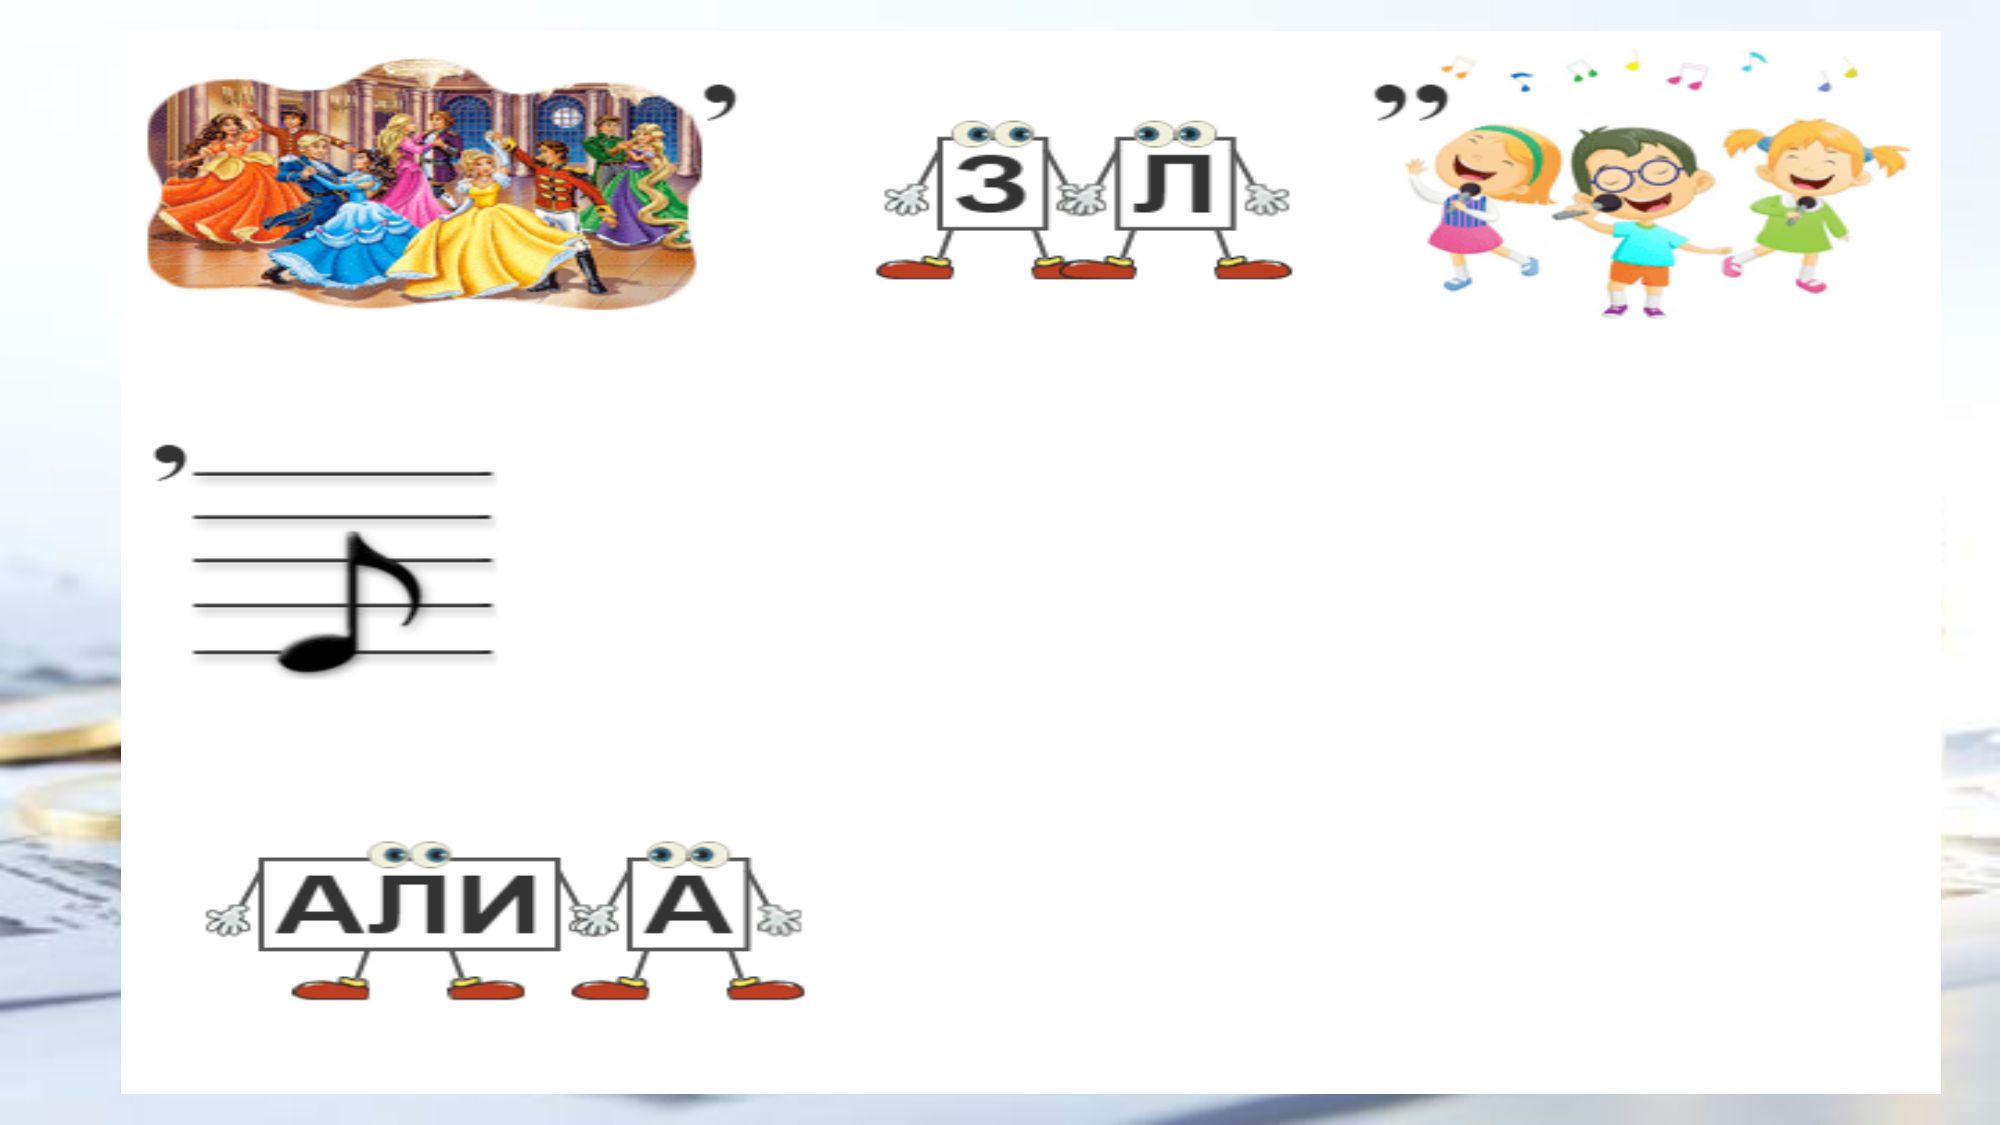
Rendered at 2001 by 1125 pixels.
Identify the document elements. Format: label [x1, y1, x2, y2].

picture [0, 0, 2000, 1125]
list [121, 31, 1941, 1094]
